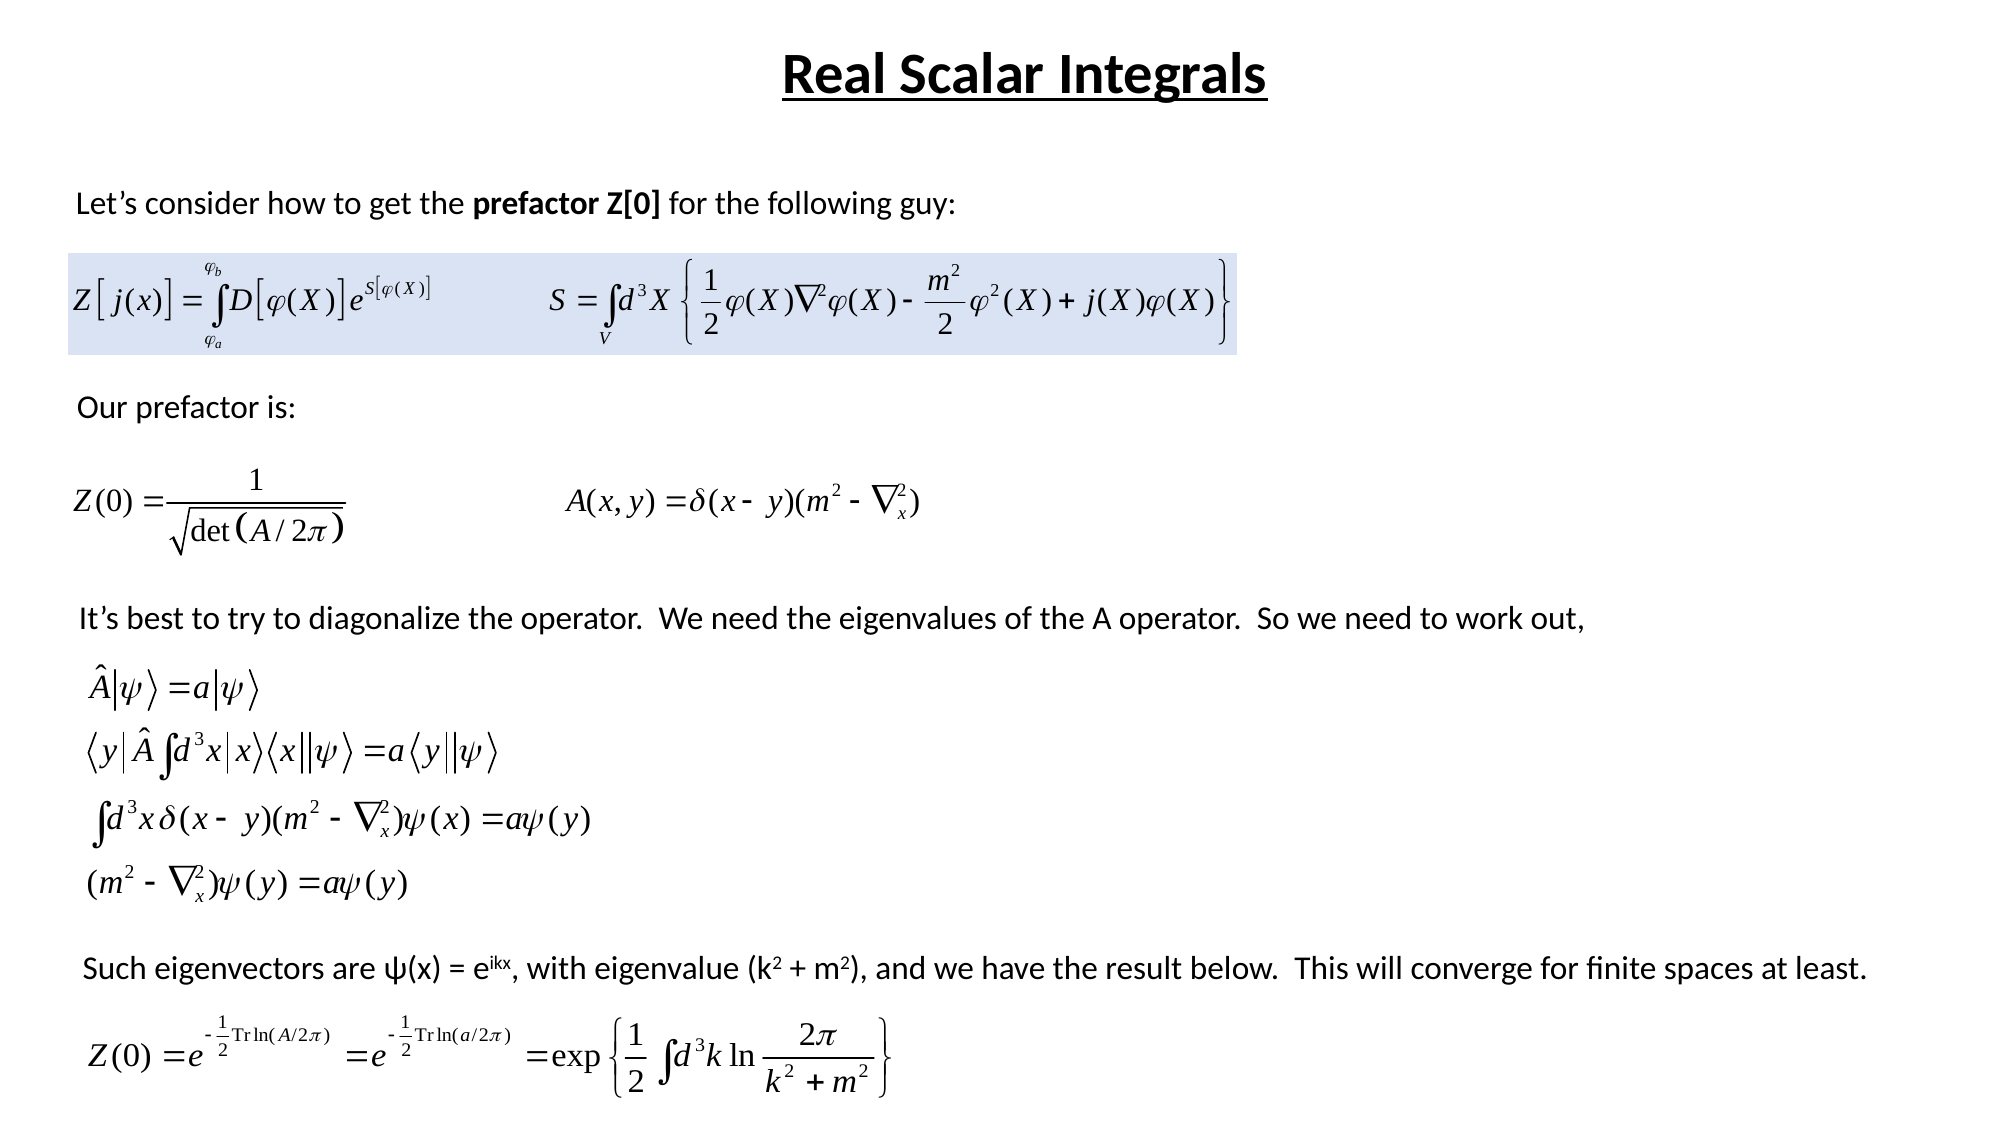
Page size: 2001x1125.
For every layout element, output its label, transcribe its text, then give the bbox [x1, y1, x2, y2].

text_box Such eigenvectors are ψ(x) = eikx, with eigenvalue (k2 + m2), and we have the result below. This will converge for finite spaces at least. [67, 938, 1965, 994]
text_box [67, 459, 927, 563]
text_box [81, 1008, 899, 1105]
text_box Our prefactor is: [62, 378, 409, 433]
text_box It’s best to try to diagonalize the operator. We need the eigenvalues of the A operator. So we need to work out, [63, 588, 1702, 644]
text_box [67, 252, 1237, 356]
text_box Let’s consider how to get the prefactor Z[0] for the following guy: [61, 173, 1036, 229]
title Real Scalar Integrals [630, 35, 1420, 115]
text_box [81, 659, 599, 909]
